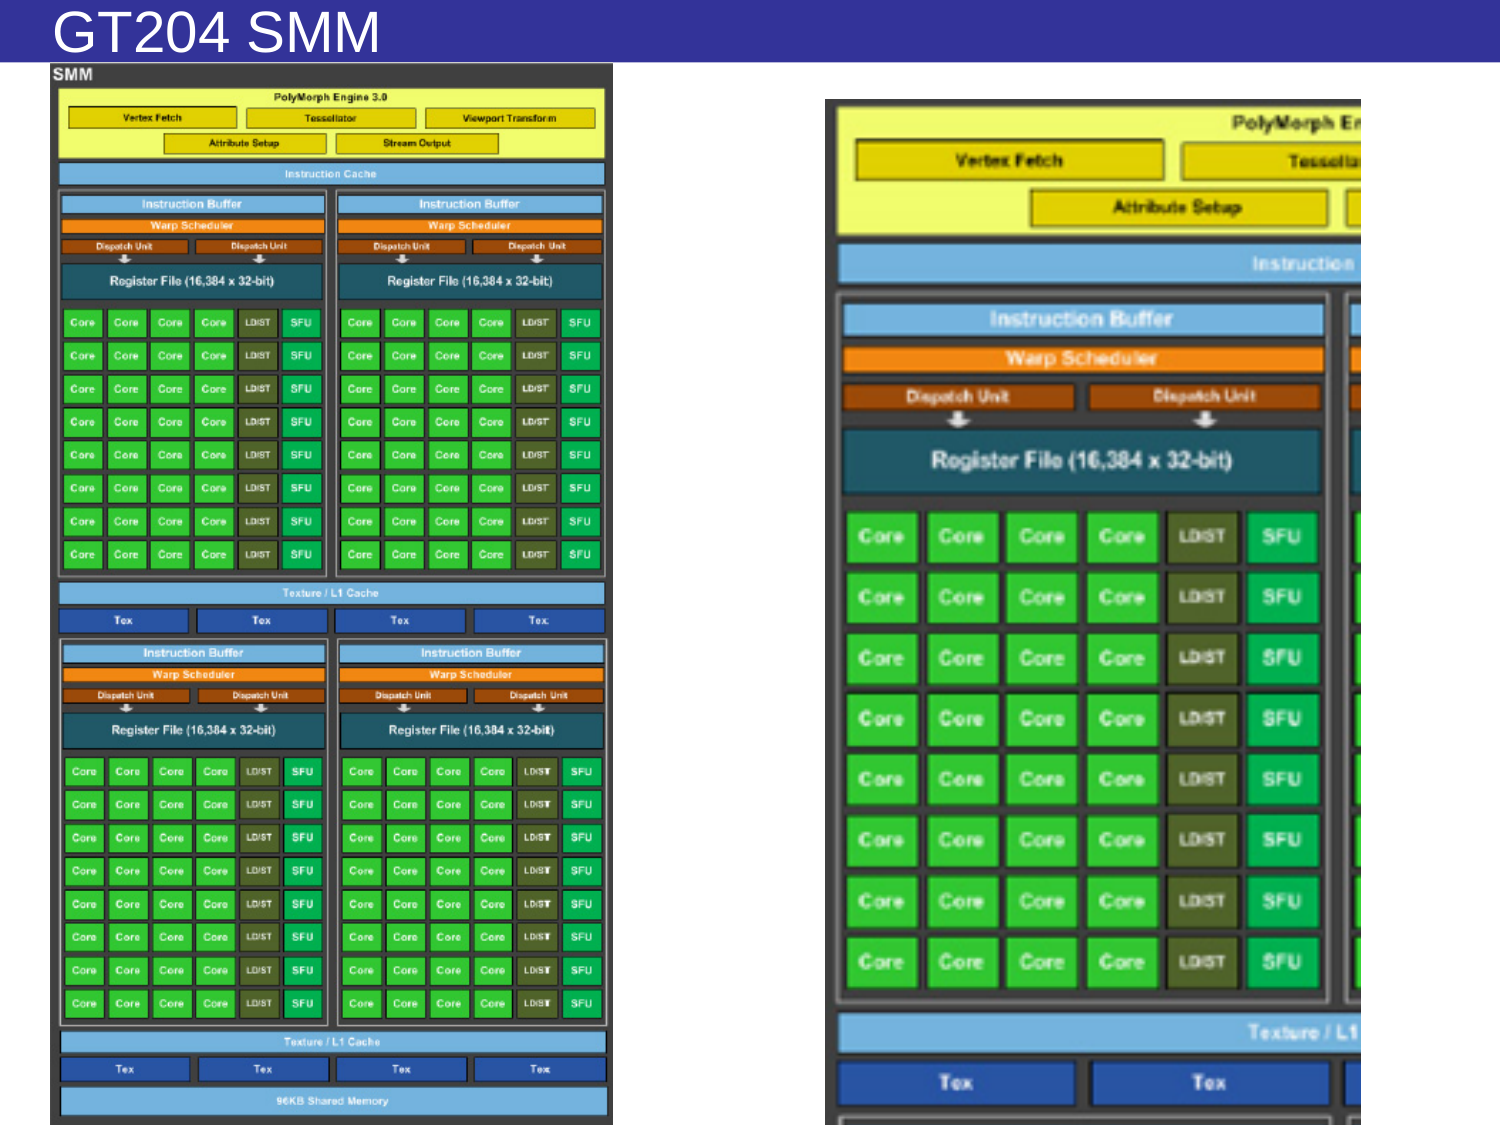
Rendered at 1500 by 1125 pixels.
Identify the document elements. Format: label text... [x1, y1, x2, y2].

title GT204 SMM [37, 7, 1426, 51]
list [49, 62, 614, 1125]
picture [824, 99, 1361, 1125]
